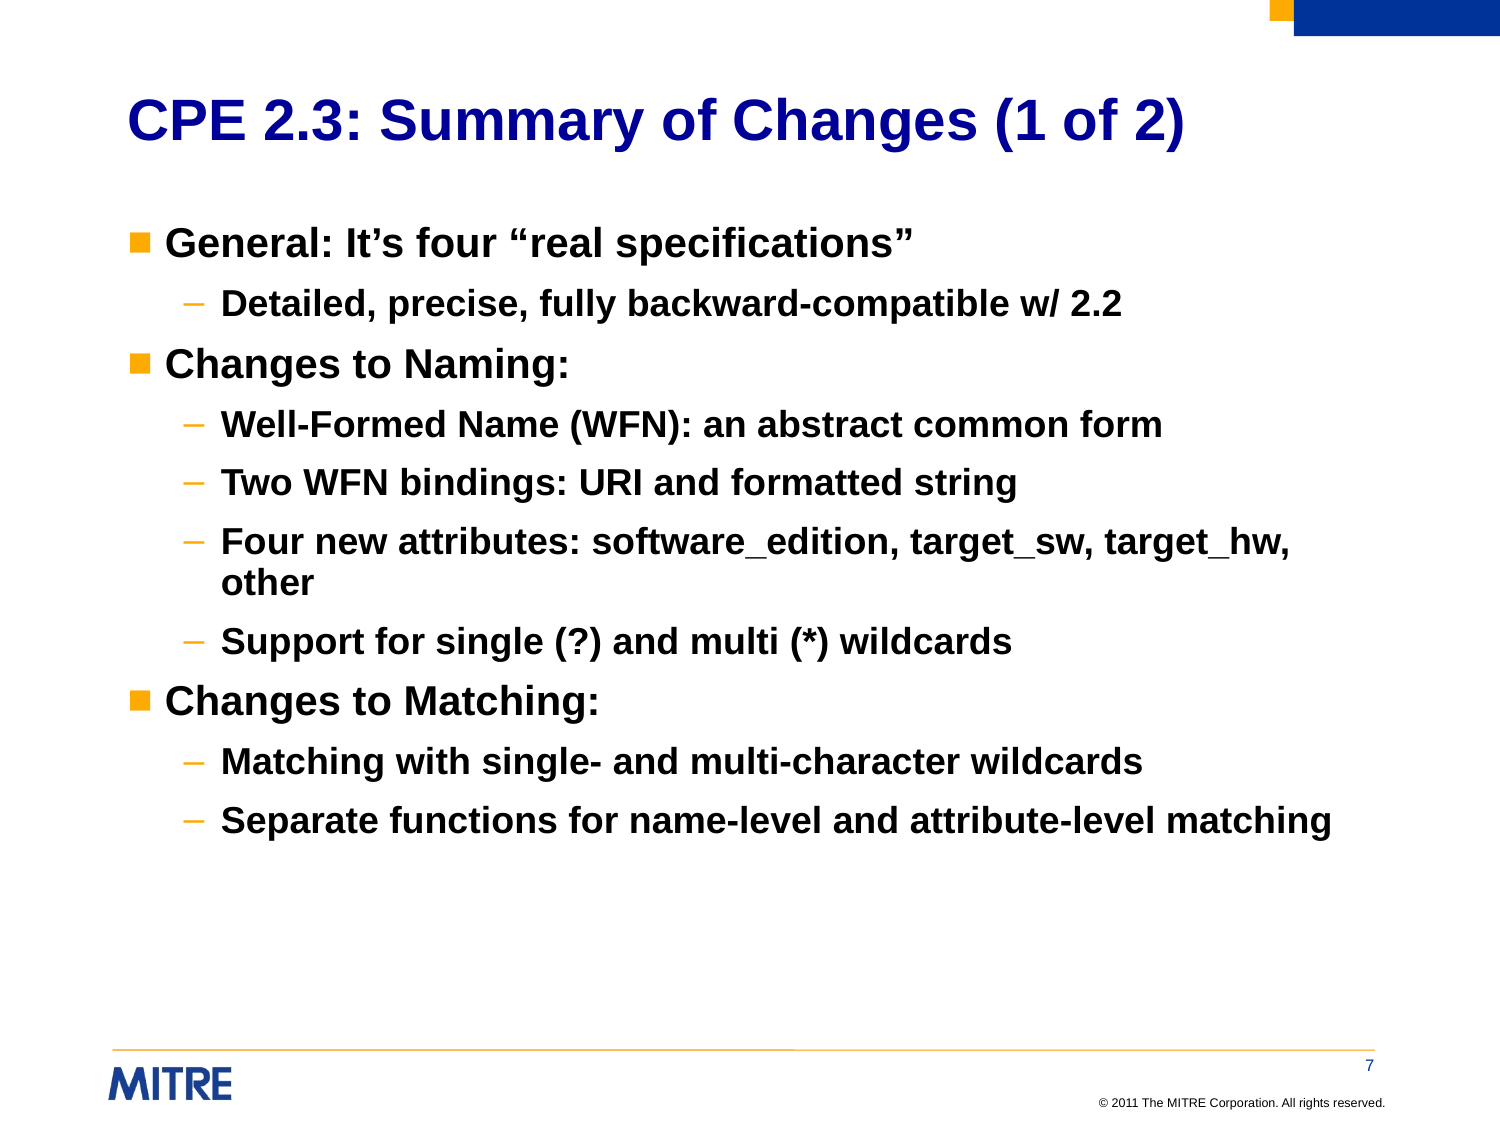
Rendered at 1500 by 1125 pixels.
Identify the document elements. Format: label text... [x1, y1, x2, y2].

slide_number 7 [1301, 1049, 1390, 1076]
picture [103, 1064, 236, 1106]
list General: It’s four “real specifications” Detailed, precise, fully backward-compatible w/ 2.2 Changes to Naming: Well-Formed Name (WFN): an abstract common form Two WFN bindings: URI and formatted string Four new attributes: software_edition, target_sw, target_hw, other Support for single (?) and multi (*) wildcards Changes to Matching: Matching with single- and multi-character wildcards Separate functions for name-level and attribute-level matching [112, 212, 1376, 1015]
title CPE 2.3: Summary of Changes (1 of 2) [112, 45, 1375, 200]
